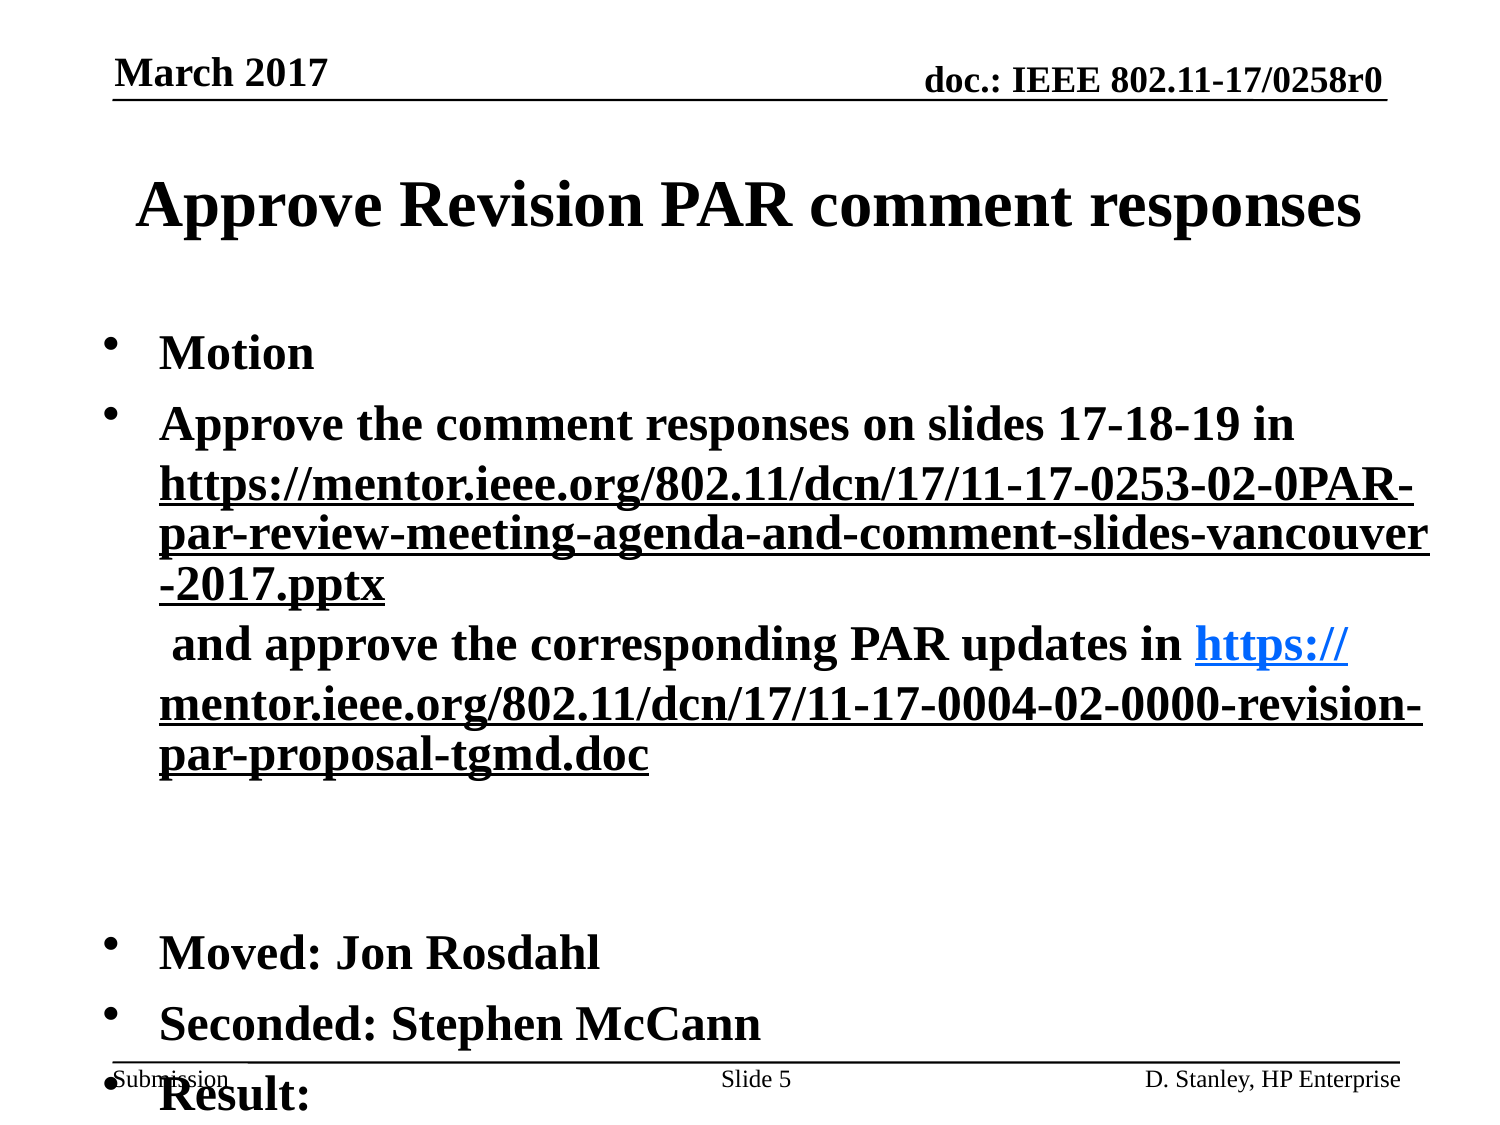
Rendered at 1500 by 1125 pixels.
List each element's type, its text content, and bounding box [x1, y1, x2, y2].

footer D. Stanley, HP Enterprise [878, 1061, 1402, 1093]
list Motion Approve the comment responses on slides 17-18-19 in https://mentor.ieee.org/802.11/dcn/17/11-17-0253-02-0PAR-par-review-meeting-agenda-and-comment-slides-vancouver-2017.pptx and approve the corresponding PAR updates in https://mentor.ieee.org/802.11/dcn/17/11-17-0004-02-0000-revision-par-proposal-tgmd.doc Moved: Jon Rosdahl Seconded: Stephen McCann Result: [87, 312, 1450, 1050]
slide_number Slide 5 [712, 1061, 800, 1093]
title Approve Revision PAR comment responses [112, 112, 1388, 288]
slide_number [114, 49, 423, 95]
